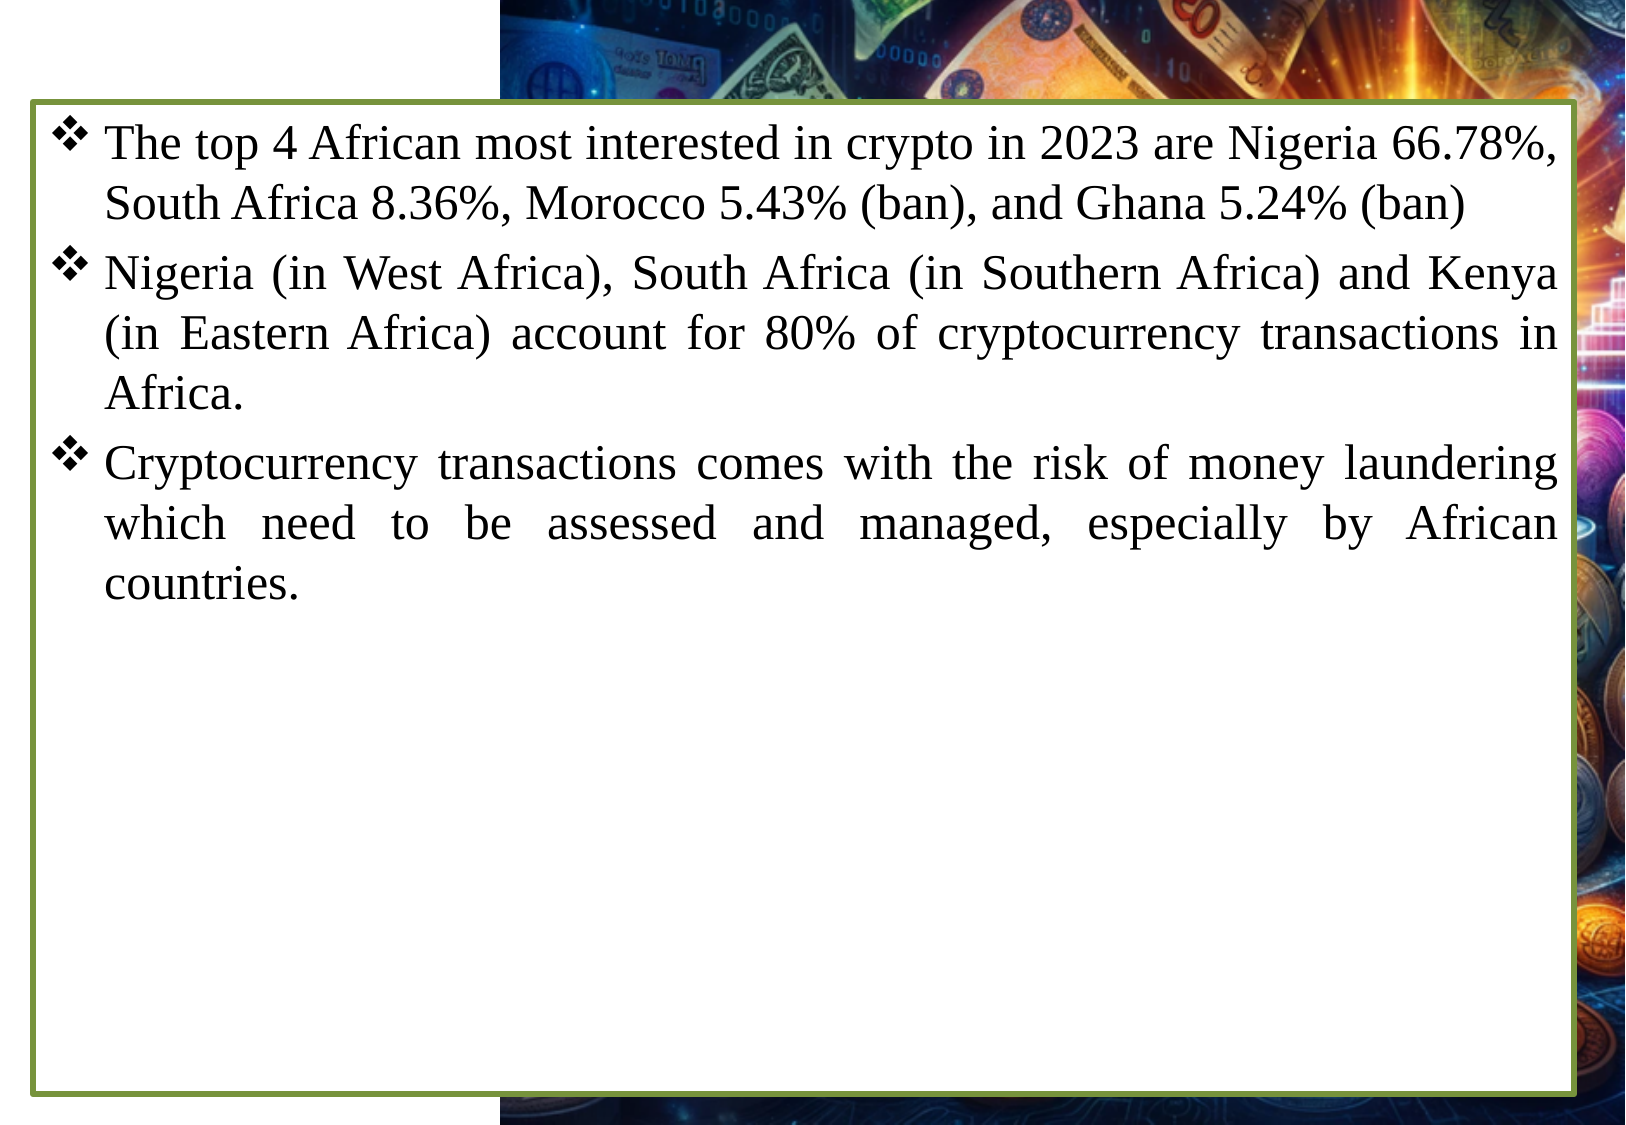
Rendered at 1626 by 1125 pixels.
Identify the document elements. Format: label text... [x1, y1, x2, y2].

subtitle The top 4 African most interested in crypto in 2023 are Nigeria 66.78%, South Africa 8.36%, Morocco 5.43% (ban), and Ghana 5.24% (ban) Nigeria (in West Africa), South Africa (in Southern Africa) and Kenya (in Eastern Africa) account for 80% of cryptocurrency transactions in Africa. Cryptocurrency transactions comes with the risk of money laundering which need to be assessed and managed, especially by African countries. [32, 101, 494, 1094]
picture [499, 0, 1625, 1125]
